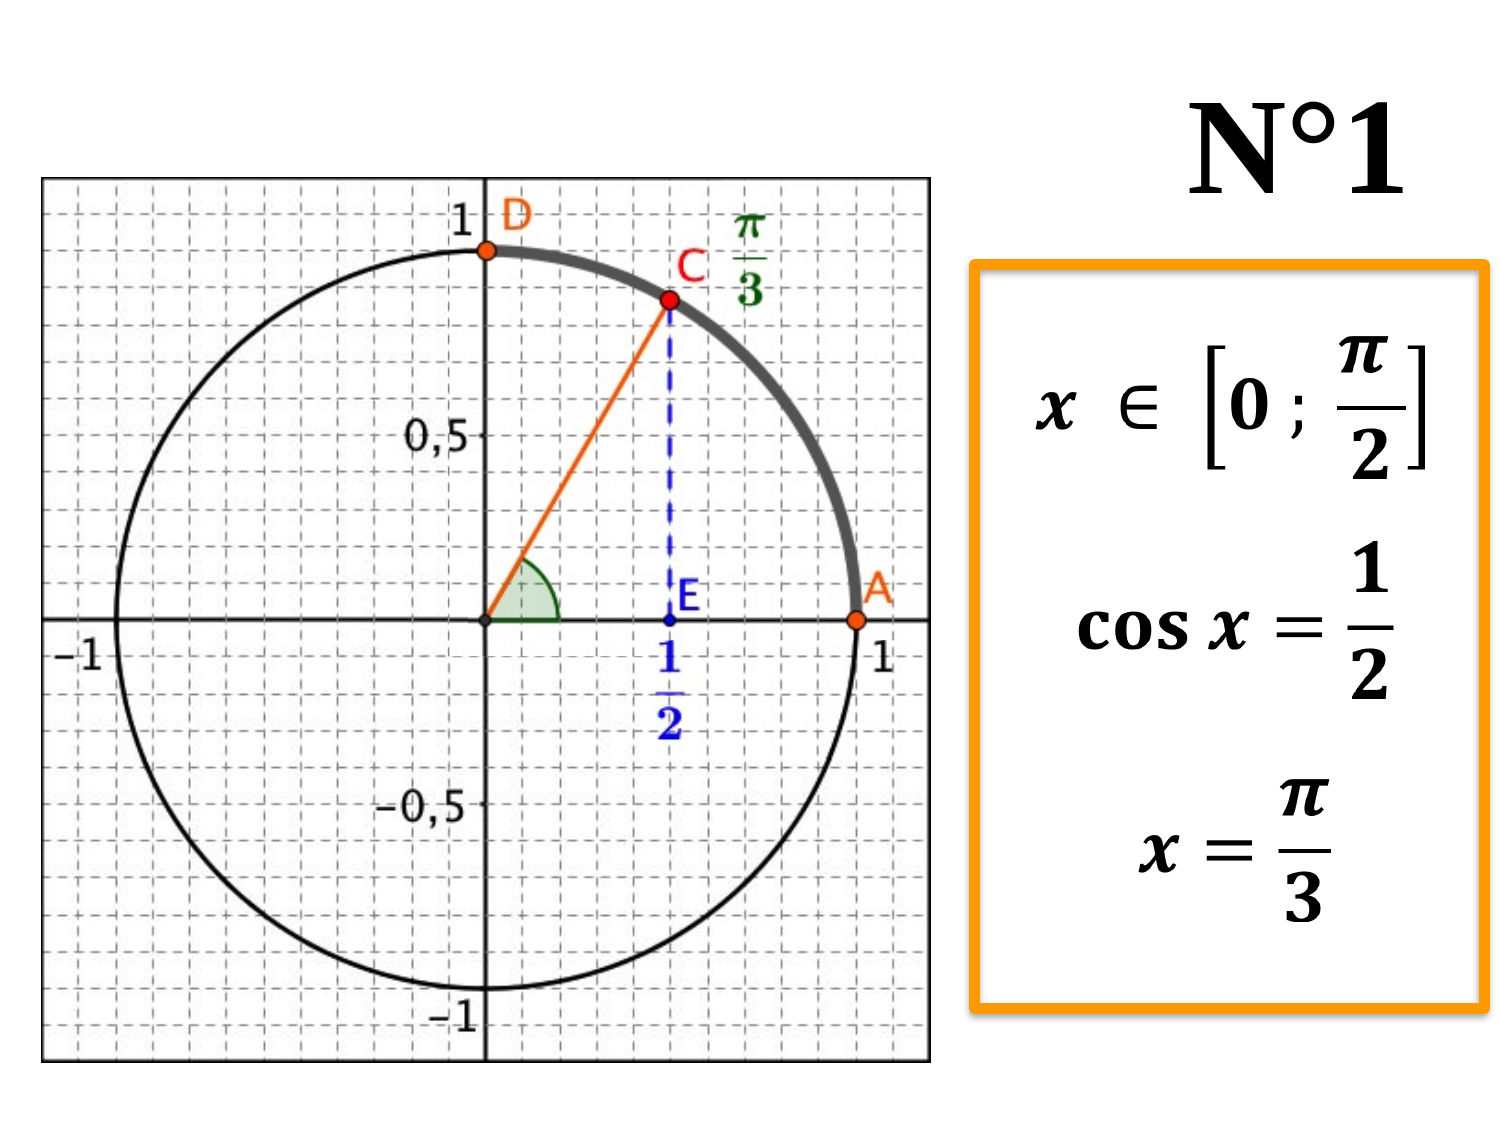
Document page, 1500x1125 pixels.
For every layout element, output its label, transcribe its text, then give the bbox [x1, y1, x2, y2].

picture [41, 176, 1471, 1064]
text_box [974, 264, 1485, 1009]
title N°1 [75, 45, 1425, 233]
